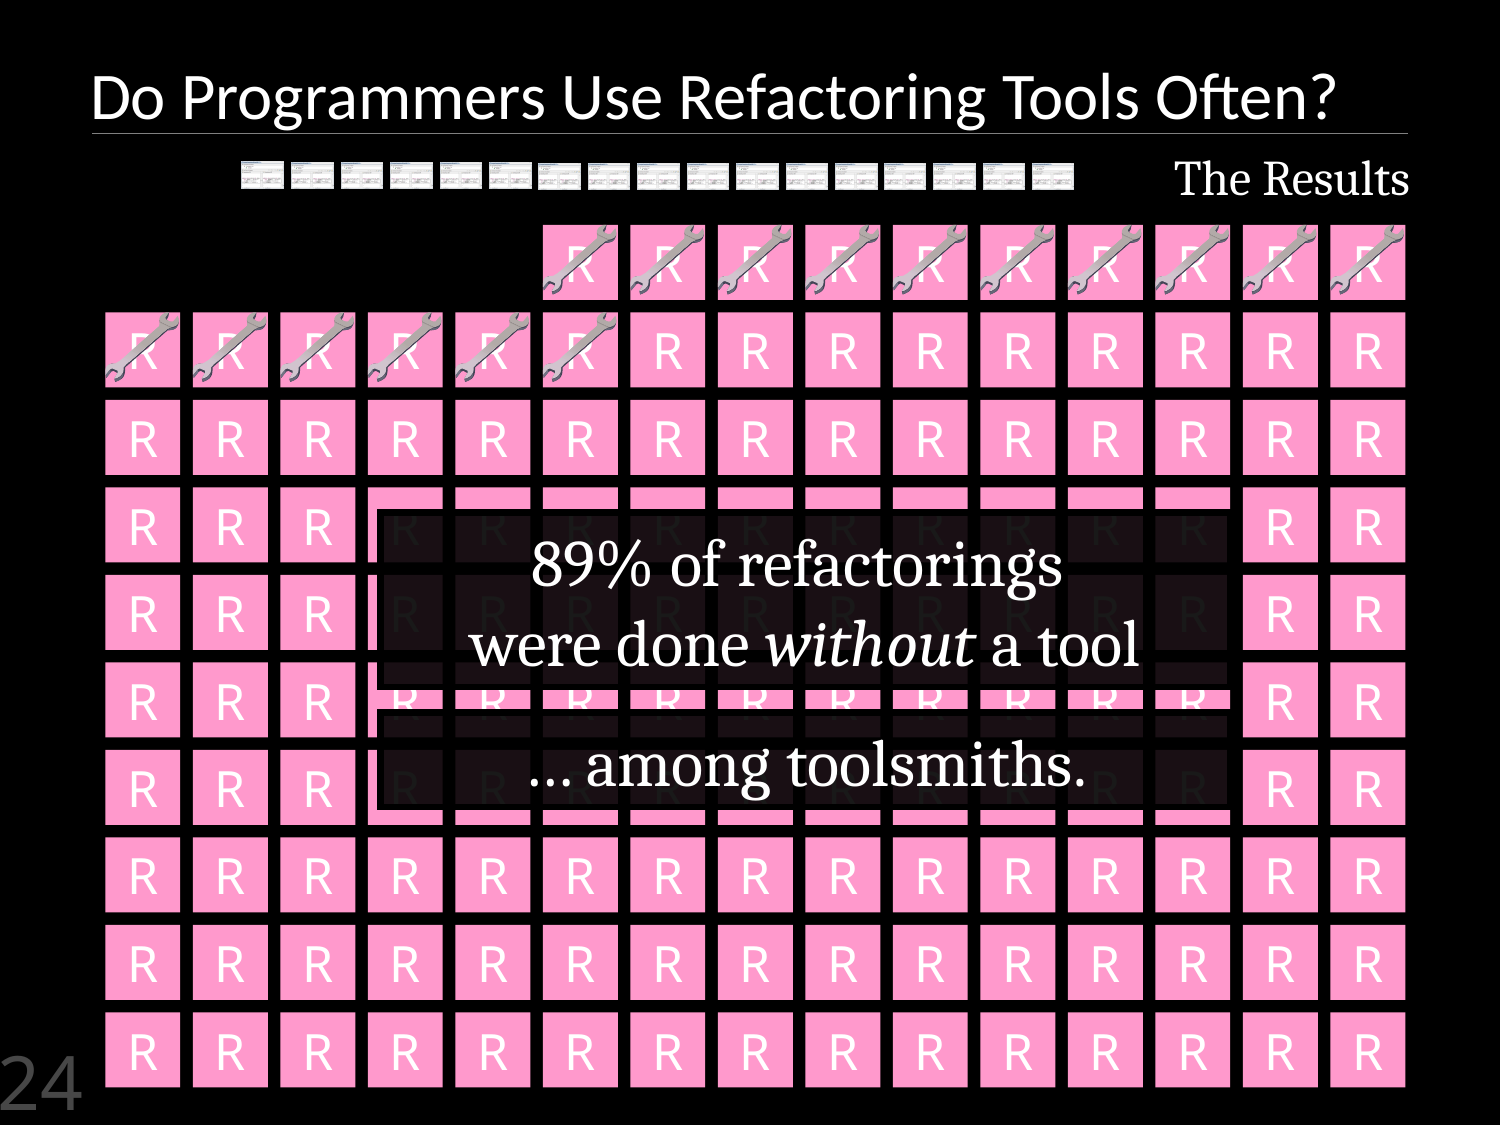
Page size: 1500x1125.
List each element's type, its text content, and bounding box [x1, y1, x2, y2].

picture [440, 162, 482, 190]
picture [637, 163, 680, 191]
picture [1032, 163, 1075, 191]
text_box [542, 312, 619, 383]
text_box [192, 312, 269, 383]
picture [686, 163, 729, 191]
list The Results [74, 137, 1426, 226]
picture [933, 163, 976, 191]
picture [835, 163, 878, 191]
picture [538, 163, 581, 191]
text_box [105, 224, 1406, 1088]
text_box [1067, 224, 1144, 295]
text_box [1155, 224, 1231, 295]
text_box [980, 224, 1056, 295]
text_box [367, 312, 444, 383]
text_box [630, 224, 706, 295]
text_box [105, 312, 181, 383]
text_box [805, 224, 881, 295]
title Do Programmers Use Refactoring Tools Often? [74, 44, 1426, 137]
picture [341, 162, 384, 190]
picture [390, 162, 433, 190]
picture [241, 161, 284, 189]
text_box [1242, 224, 1319, 295]
picture [736, 163, 779, 191]
picture [883, 163, 926, 191]
picture [982, 163, 1025, 191]
slide_number 24 [0, 1059, 348, 1125]
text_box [1330, 224, 1406, 295]
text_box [892, 224, 969, 295]
picture [489, 162, 532, 190]
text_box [455, 312, 531, 383]
picture [587, 163, 630, 191]
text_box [280, 312, 356, 383]
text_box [542, 224, 619, 295]
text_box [717, 224, 794, 295]
picture [785, 163, 828, 191]
picture [291, 162, 334, 190]
